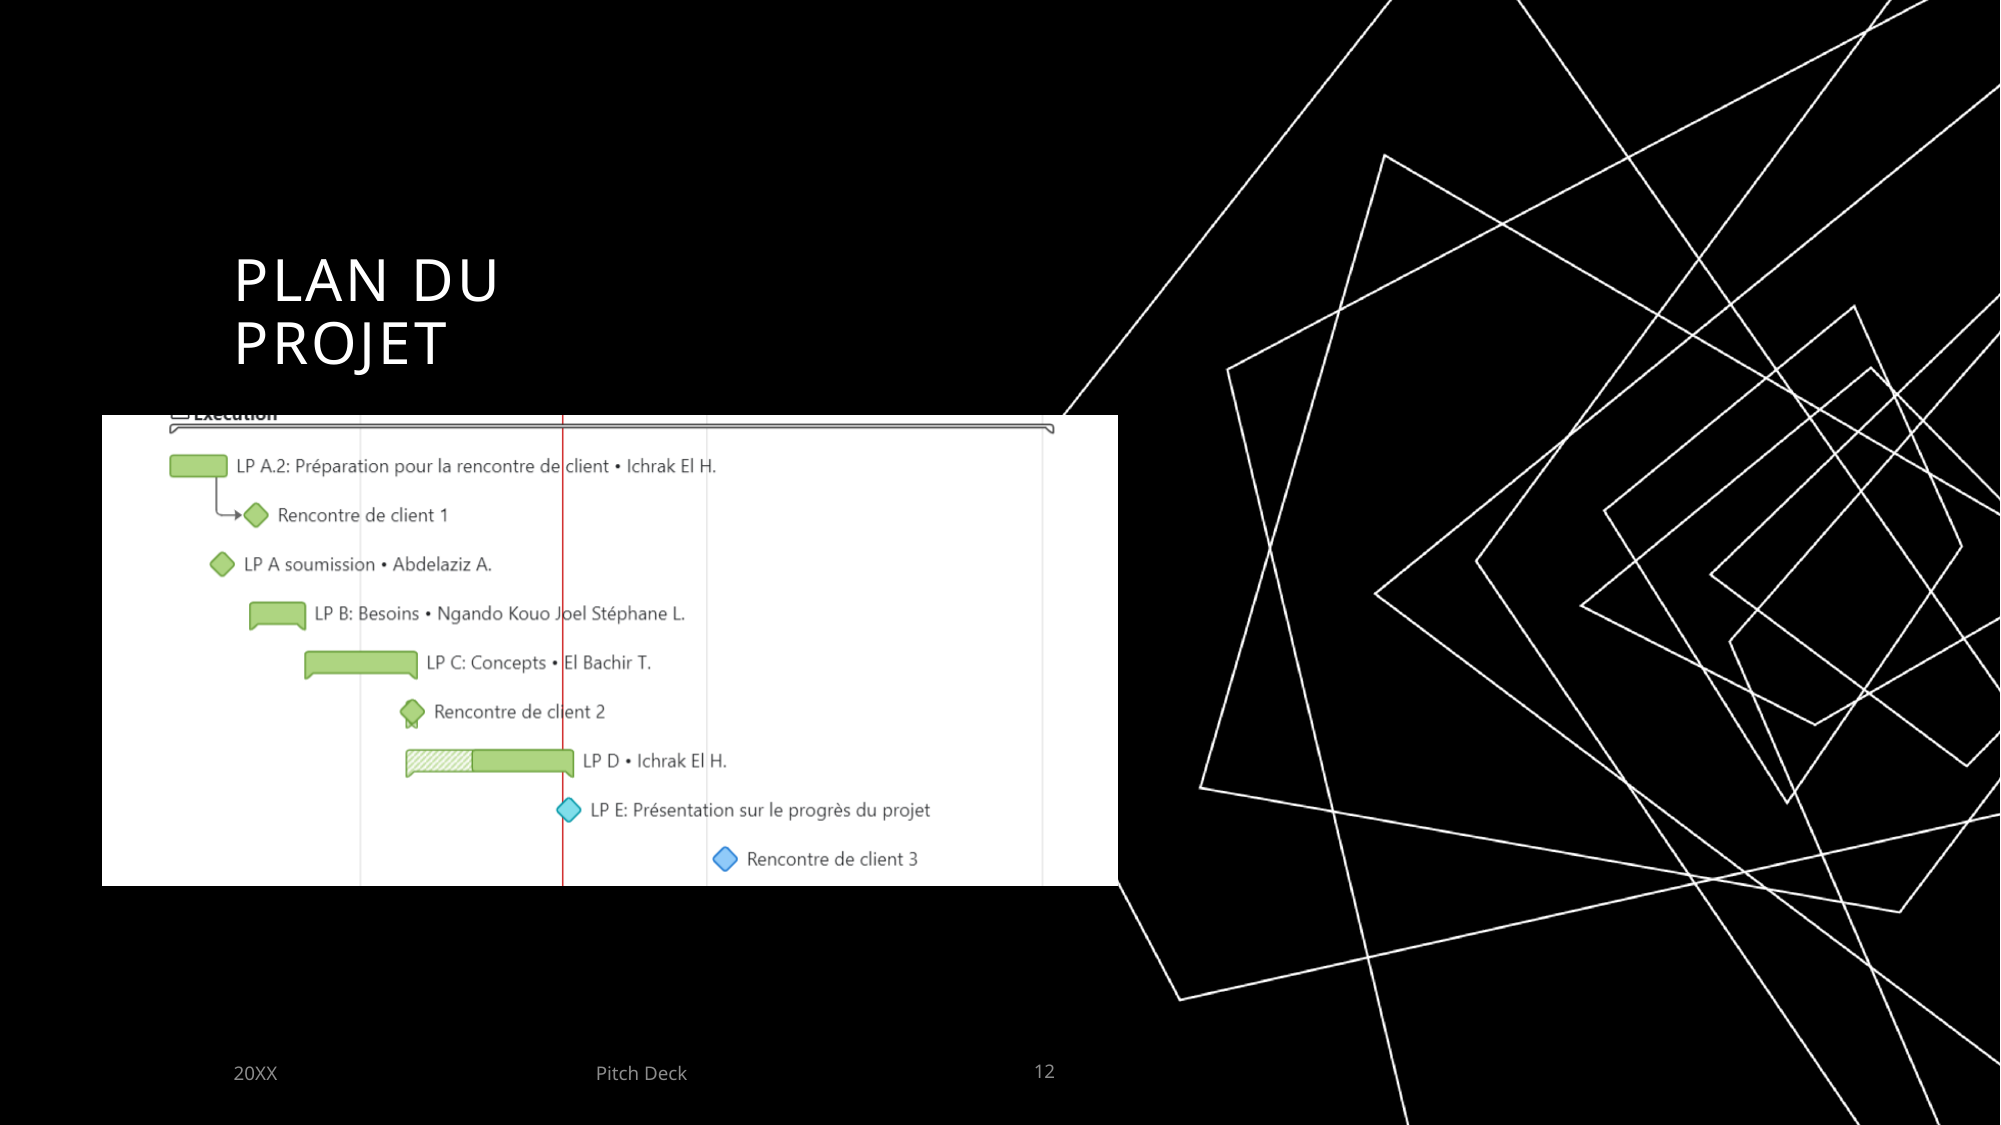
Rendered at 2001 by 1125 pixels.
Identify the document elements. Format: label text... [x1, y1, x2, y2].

footer Pitch Deck [437, 1042, 846, 1103]
title Plan du projet [218, 167, 740, 385]
picture [900, 0, 2000, 1125]
slide_number 12 [908, 1042, 1071, 1103]
slide_number 20XX [218, 1042, 381, 1103]
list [102, 415, 1118, 886]
